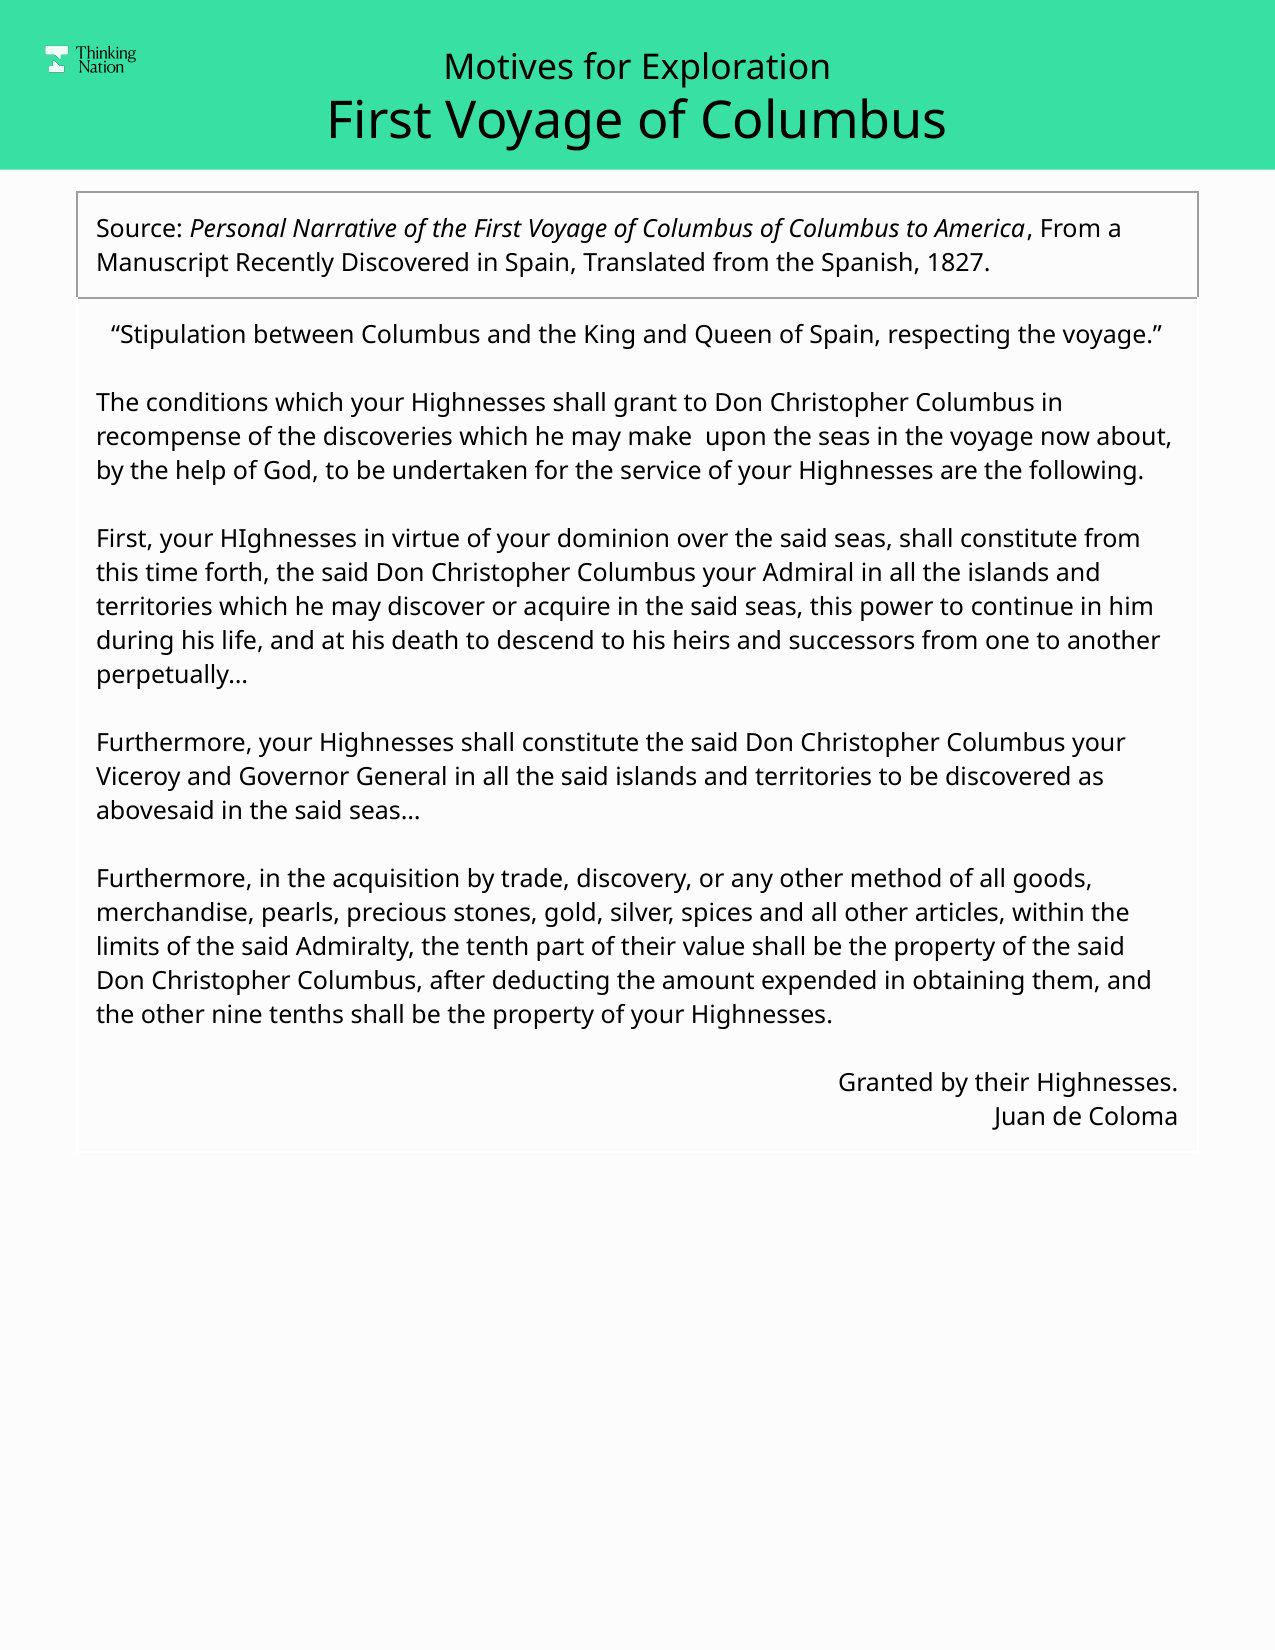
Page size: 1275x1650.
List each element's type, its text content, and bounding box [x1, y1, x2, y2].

text_box Motives for Exploration First Voyage of Columbus [0, 0, 1275, 170]
table_header Source: Personal Narrative of the First Voyage of Columbus of Columbus to America, From a Manuscript Recently Discovered in Spain, Translated from the Spanish, 1827. [78, 193, 1197, 297]
table_cell “Stipulation between Columbus and the King and Queen of Spain, respecting the voyage.” The conditions which your Highnesses shall grant to Don Christopher Columbus in recompense of the discoveries which he may make upon the seas in the voyage now about, by the help of God, to be undertaken for the service of your Highnesses are the following. First, your HIghnesses in virtue of your dominion over the said seas, shall constitute from this time forth, the said Don Christopher Columbus your Admiral in all the islands and territories which he may discover or acquire in the said seas, this power to continue in him during his life, and at his death to descend to his heirs and successors from one to another perpetually… Furthermore, your Highnesses shall constitute the said Don Christopher Columbus your Viceroy and Governor General in all the said islands and territories to be discovered as abovesaid in the said seas… Furthermore, in the acquisition by trade, discovery, or any other method of all goods, merchandise, pearls, precious stones, gold, silver, spices and all other articles, within the limits of the said Admiralty, the tenth part of their value shall be the property of the said Don Christopher Columbus, after deducting the amount expended in obtaining them, and the other nine tenths shall be the property of your Highnesses. Granted by their Highnesses. Juan de Coloma [78, 299, 1197, 1151]
picture [35, 37, 140, 82]
